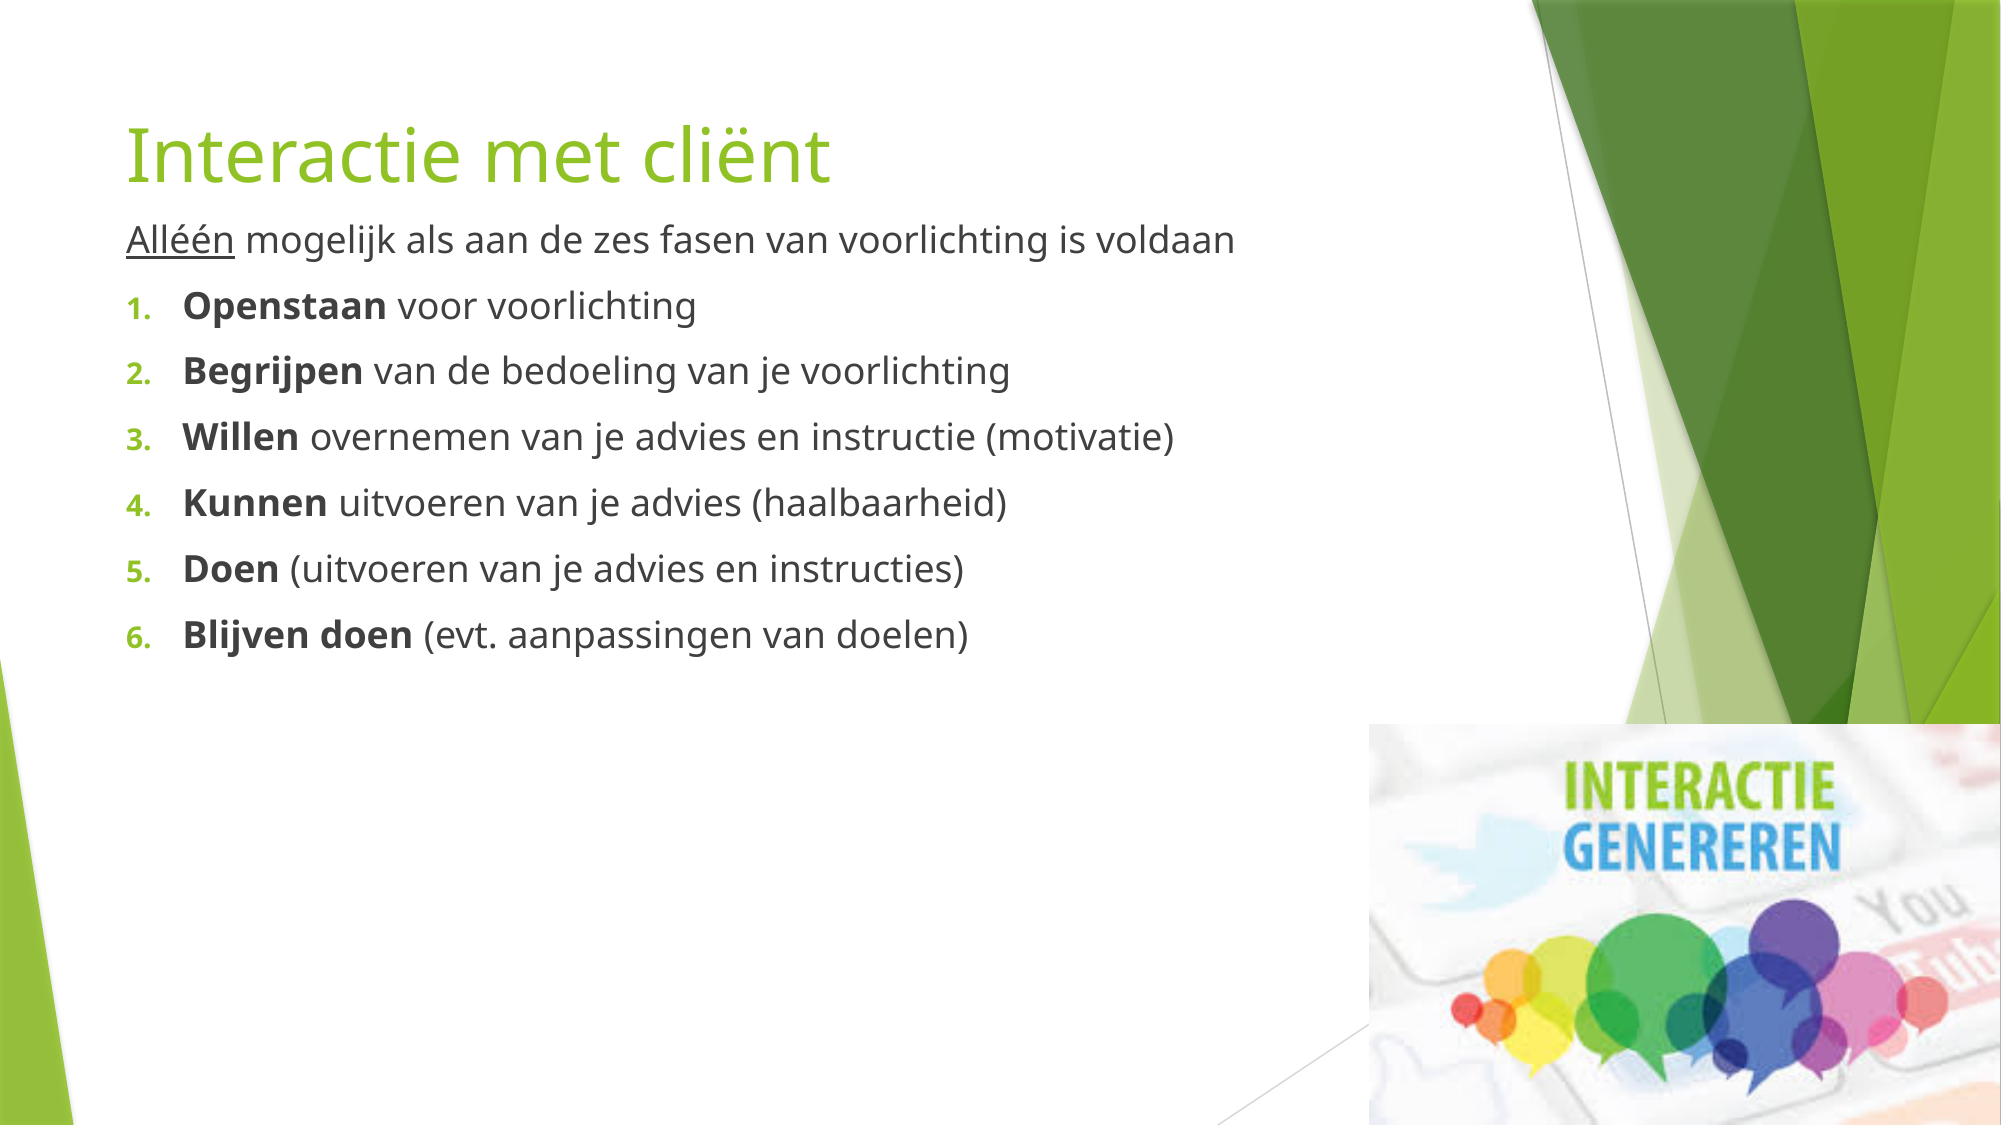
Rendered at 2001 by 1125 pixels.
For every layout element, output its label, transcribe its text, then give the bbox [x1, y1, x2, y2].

list Alléén mogelijk als aan de zes fasen van voorlichting is voldaan Openstaan voor voorlichting Begrijpen van de bedoeling van je voorlichting Willen overnemen van je advies en instructie (motivatie) Kunnen uitvoeren van je advies (haalbaarheid) Doen (uitvoeren van je advies en instructies) Blijven doen (evt. aanpassingen van doelen) [111, 208, 1522, 845]
title Interactie met cliënt [111, 99, 1522, 208]
picture [1369, 724, 2000, 1125]
